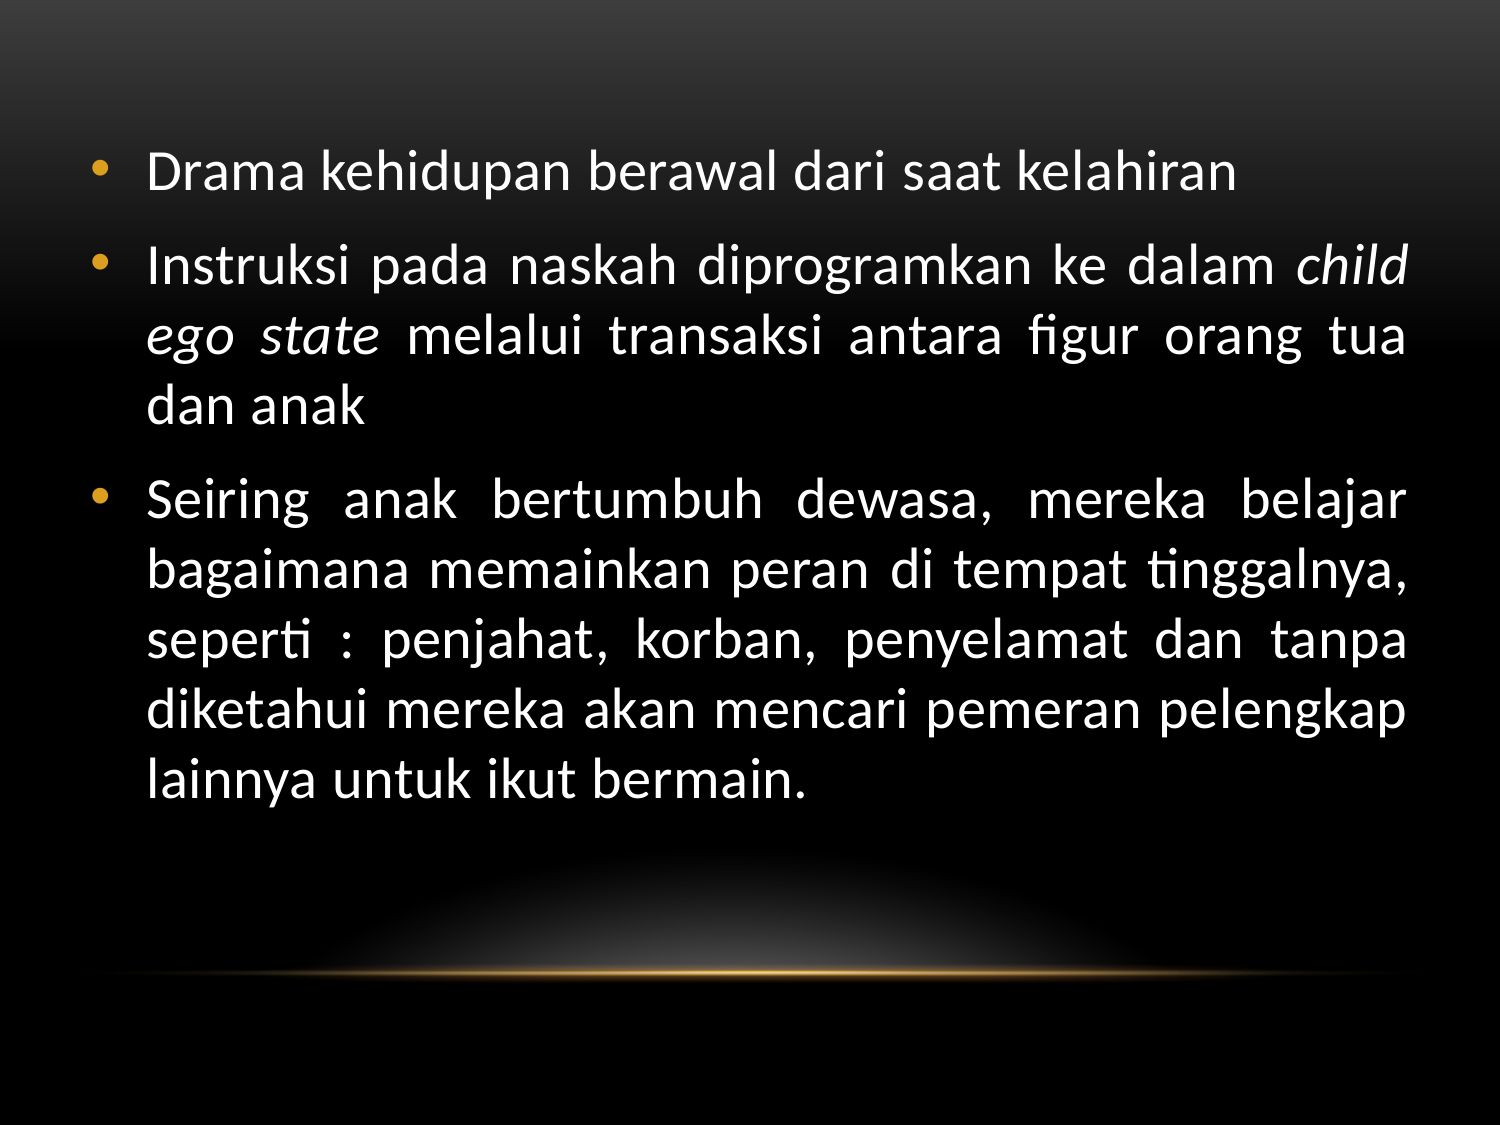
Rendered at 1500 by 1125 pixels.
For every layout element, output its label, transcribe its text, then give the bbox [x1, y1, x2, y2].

picture [0, 0, 1500, 1125]
list Drama kehidupan berawal dari saat kelahiran Instruksi pada naskah diprogramkan ke dalam child ego state melalui transaksi antara figur orang tua dan anak Seiring anak bertumbuh dewasa, mereka belajar bagaimana memainkan peran di tempat tinggalnya, seperti : penjahat, korban, penyelamat dan tanpa diketahui mereka akan mencari pemeran pelengkap lainnya untuk ikut bermain. [75, 125, 1425, 1094]
